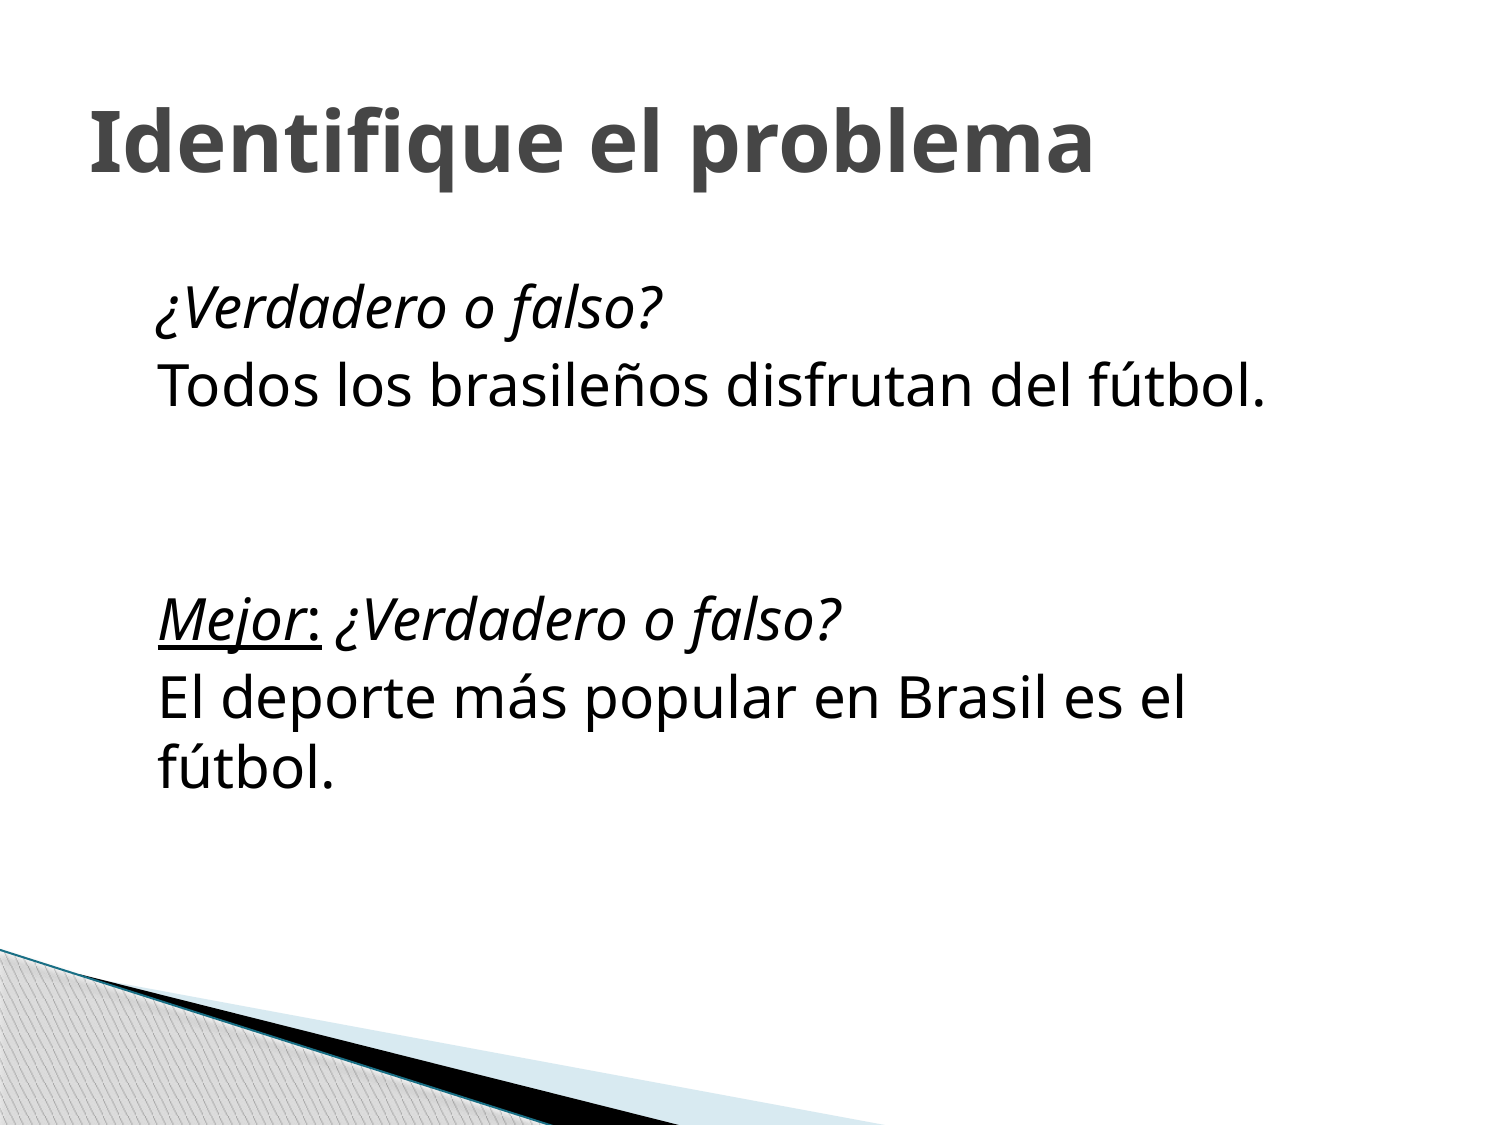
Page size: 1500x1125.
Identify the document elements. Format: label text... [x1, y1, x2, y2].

list ¿Verdadero o falso? Todos los brasileños disfrutan del fútbol. Mejor: ¿Verdadero o falso? El deporte más popular en Brasil es el fútbol. [125, 262, 1350, 1005]
title Identifique el problema [75, 45, 1425, 233]
